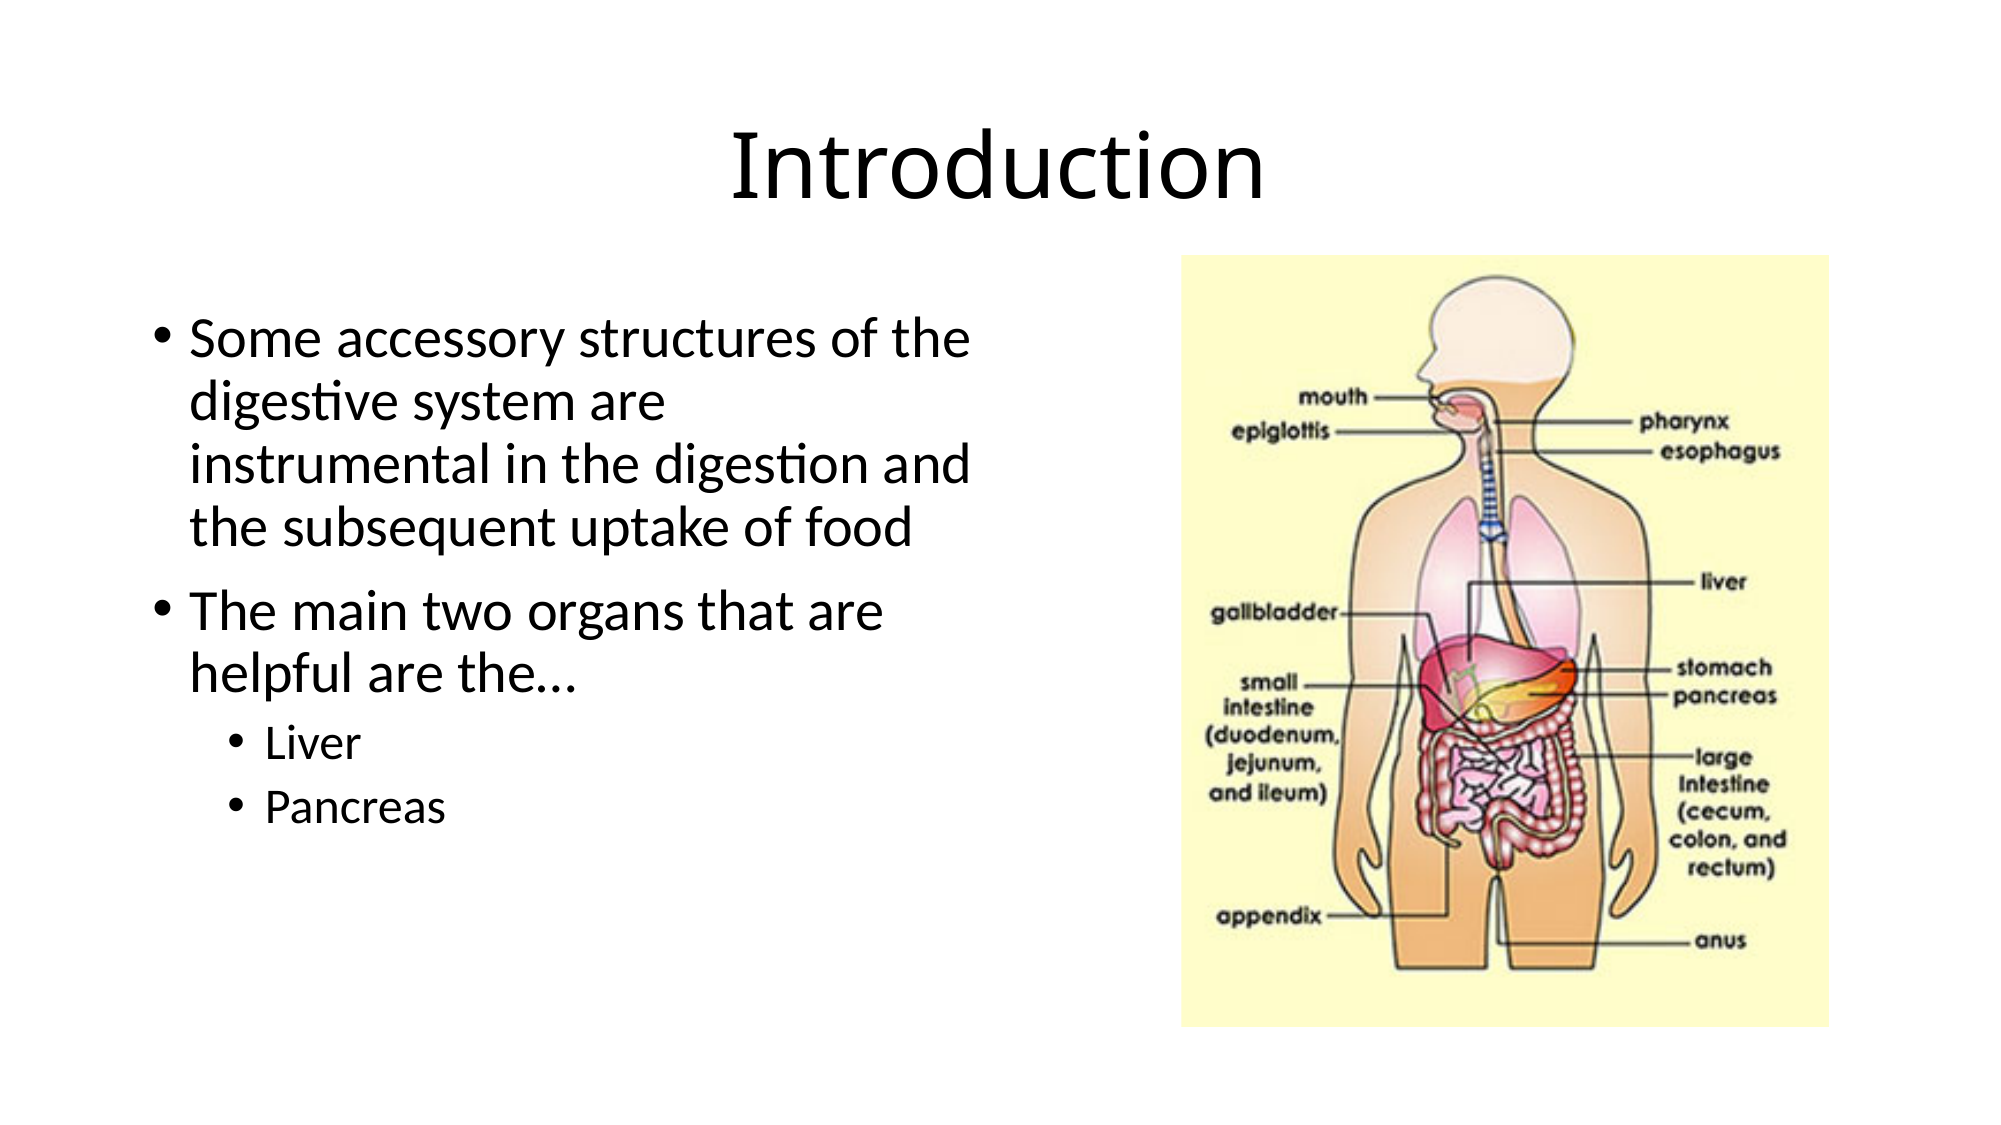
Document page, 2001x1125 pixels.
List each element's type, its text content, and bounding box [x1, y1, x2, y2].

picture [1181, 255, 1830, 1027]
title Introduction [137, 59, 1863, 278]
list Some accessory structures of the digestive system are instrumental in the digestion and the subsequent uptake of food The main two organs that are helpful are the… Liver Pancreas [137, 299, 988, 1014]
